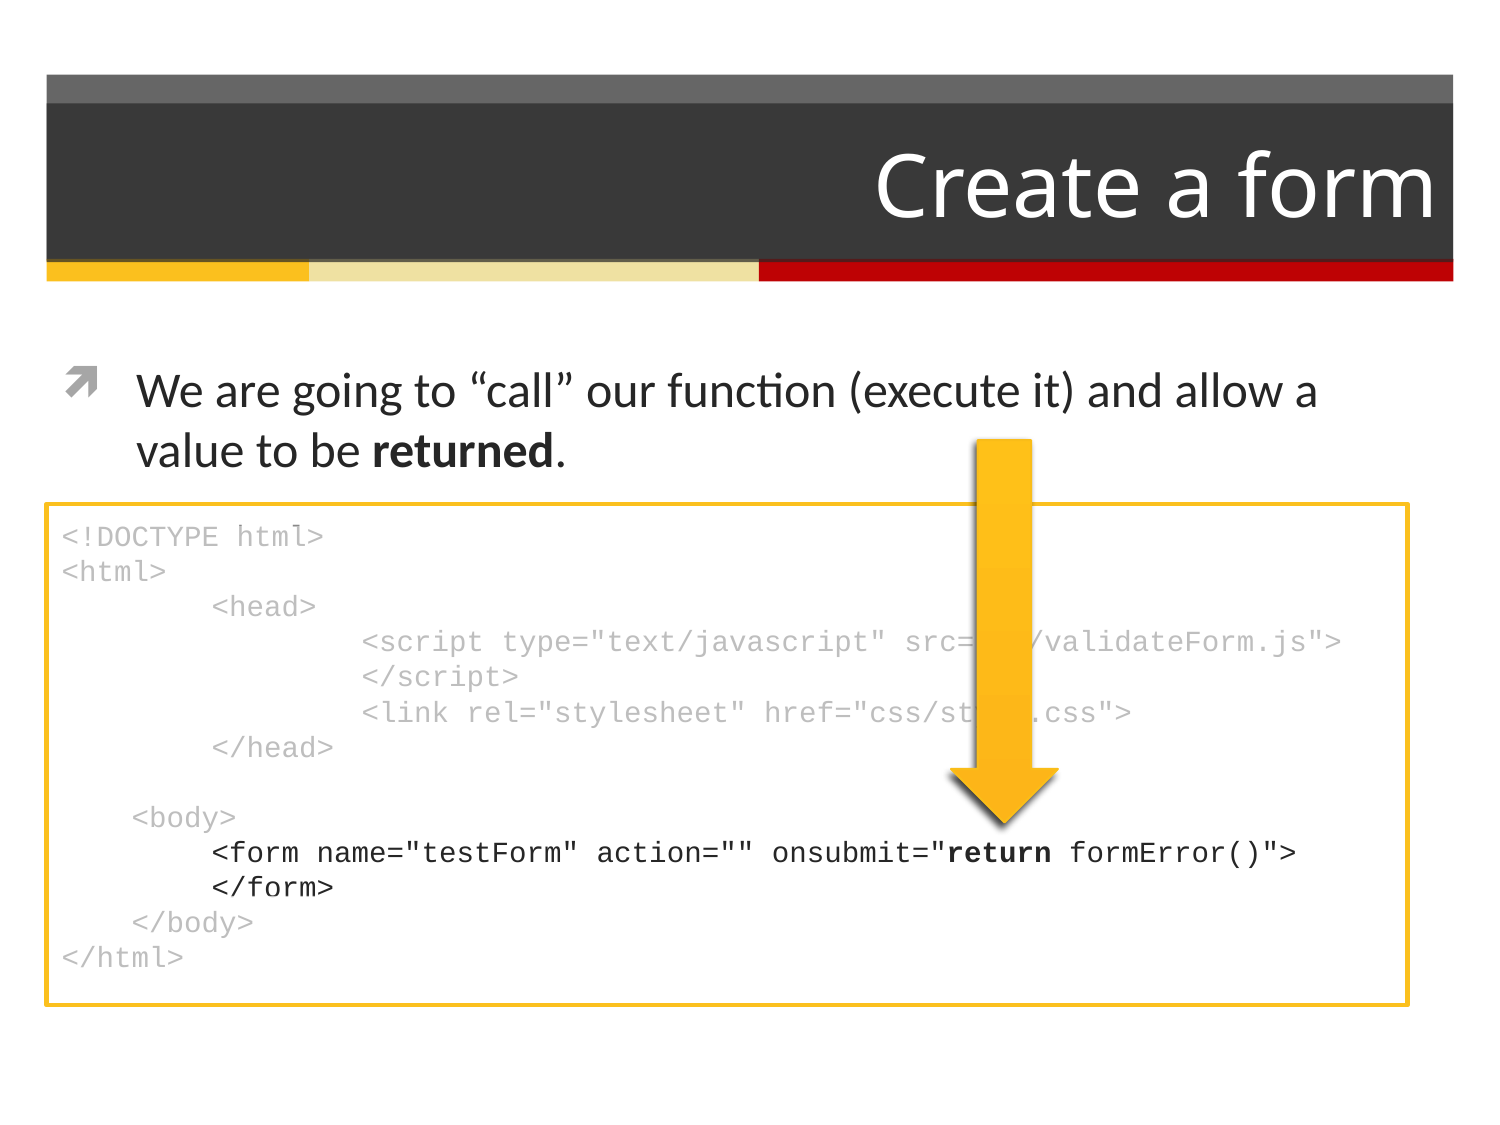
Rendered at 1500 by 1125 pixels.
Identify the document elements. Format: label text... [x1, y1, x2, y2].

text_box [58, 894, 1388, 979]
text_box [950, 439, 1059, 824]
text_box [44, 502, 1410, 1007]
title Create a form [46, 103, 1454, 263]
list We are going to “call” our function (execute it) and allow a value to be returned. <!DOCTYPE html> <html> <head> <script type="text/javascript" src="js/validateForm.js"> </script> <link rel="stylesheet" href="css/style.css"> </head> <body> <form name="testForm" action="" onsubmit="return formError()"> </form> </body> </html> [46, 350, 1454, 1005]
text_box [58, 523, 1388, 836]
